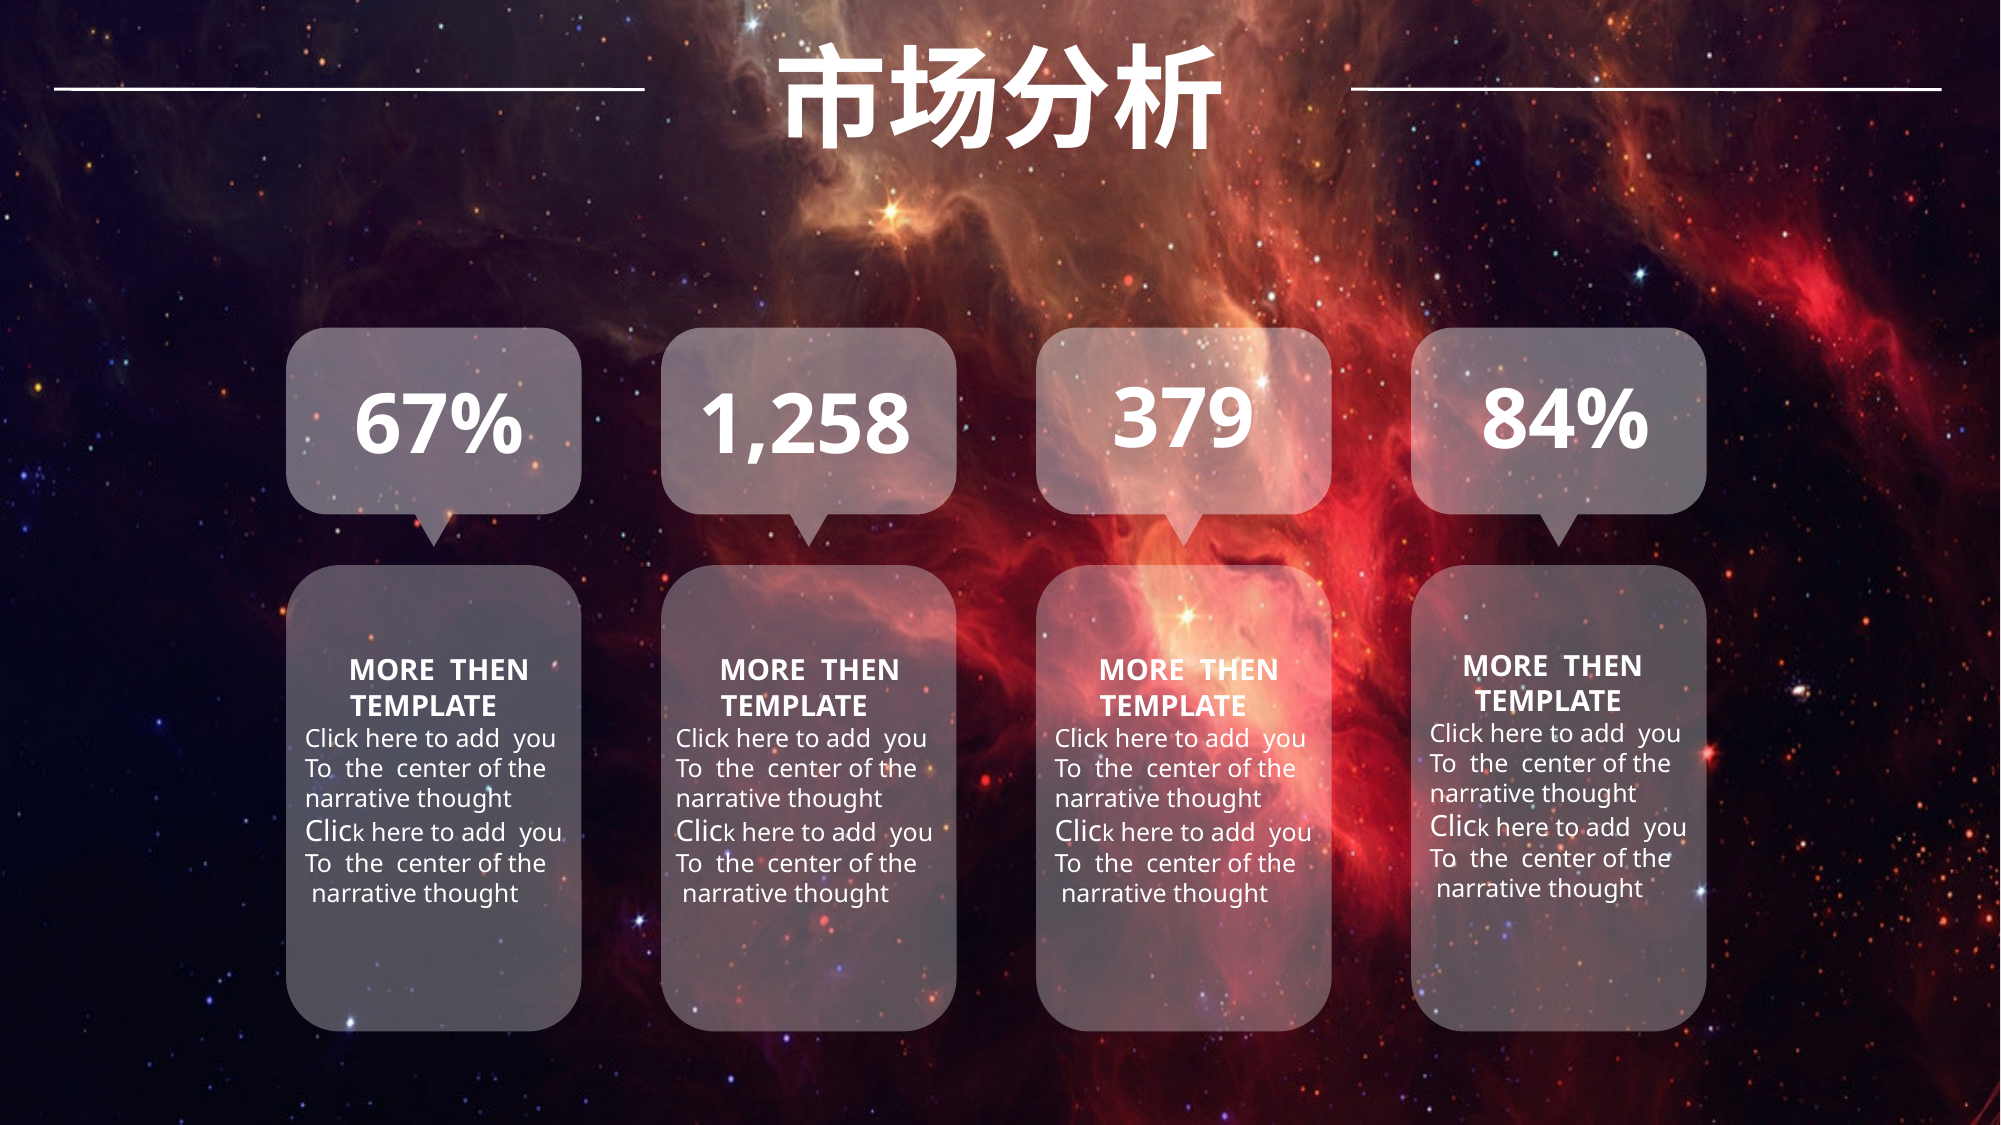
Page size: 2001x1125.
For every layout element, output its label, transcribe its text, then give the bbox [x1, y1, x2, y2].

text_box 84% [1466, 358, 1666, 473]
text_box [660, 564, 958, 1033]
text_box 67% [230, 362, 539, 478]
text_box 1,258 [683, 362, 927, 478]
text_box MORE THEN TEMPLATE Click here to add you To the center of the narrative thought Click here to add you To the center of the narrative thought [1039, 640, 1329, 960]
text_box MORE THEN TEMPLATE Click here to add you To the center of the narrative thought Click here to add you To the center of the narrative thought [1414, 640, 1704, 955]
text_box [1035, 564, 1333, 1033]
text_box [1035, 326, 1333, 549]
text_box MORE THEN TEMPLATE Click here to add you To the center of the narrative thought Click here to add you To the center of the narrative thought [290, 640, 579, 975]
text_box [285, 326, 583, 549]
text_box [660, 326, 958, 549]
text_box 379 [1097, 356, 1270, 471]
picture [0, 0, 2001, 1125]
text_box [1410, 564, 1708, 1033]
text_box [285, 564, 583, 1033]
text_box MORE THEN TEMPLATE Click here to add you To the center of the narrative thought Click here to add you To the center of the narrative thought [660, 640, 950, 960]
text_box [1410, 326, 1708, 549]
text_box 市场分析 [760, 19, 1240, 170]
